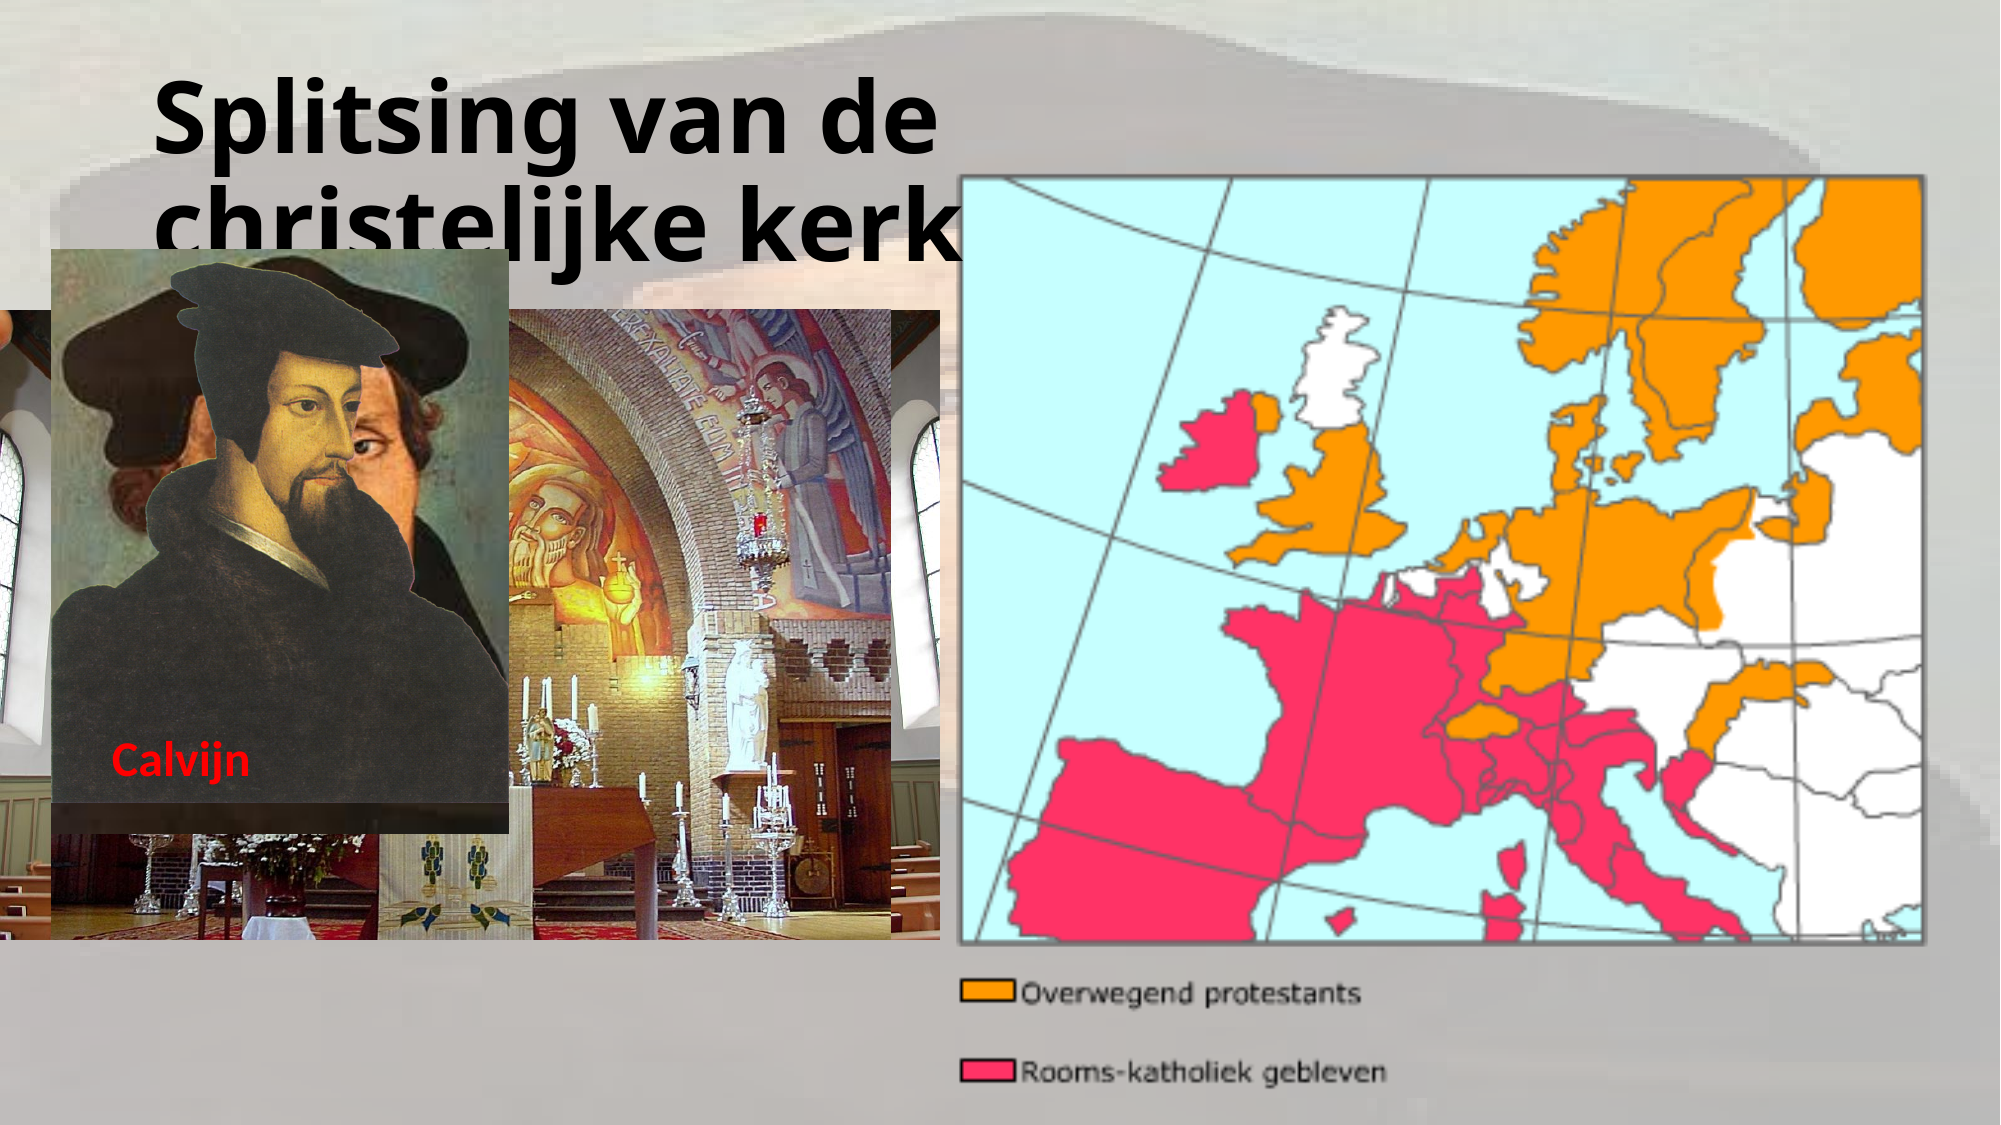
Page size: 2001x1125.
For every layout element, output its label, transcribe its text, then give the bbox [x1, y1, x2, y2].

picture [0, 249, 940, 940]
text_box Splitsing van de christelijke kerk [137, 59, 1485, 189]
picture [955, 155, 1934, 1104]
